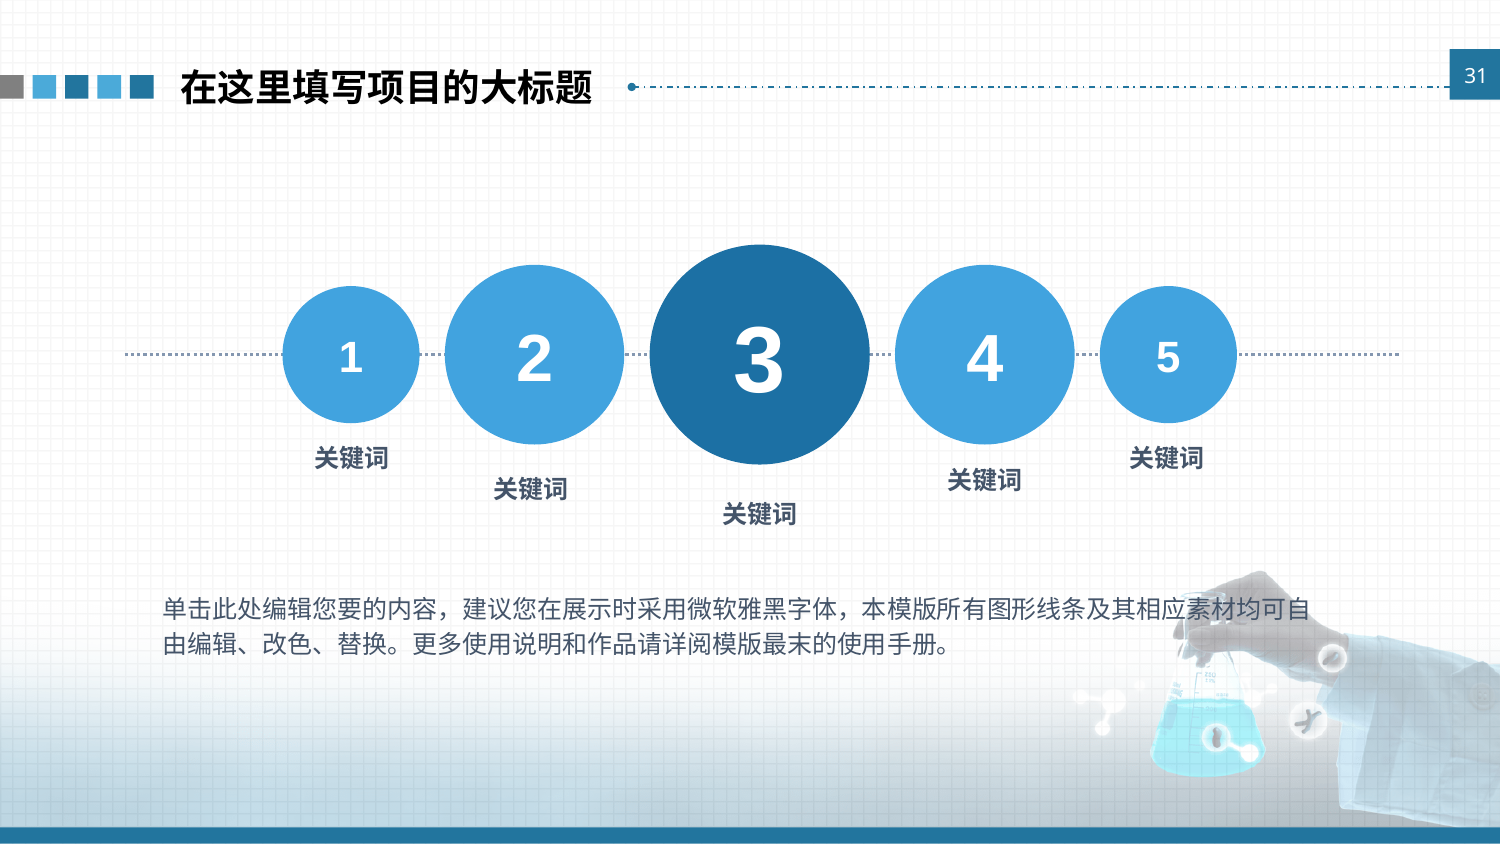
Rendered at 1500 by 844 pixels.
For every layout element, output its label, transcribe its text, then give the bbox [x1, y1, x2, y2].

text_box 2 [445, 368, 624, 445]
text_box [1449, 95, 1500, 101]
text_box 关键词 [493, 473, 600, 504]
picture [0, 0, 1500, 827]
text_box 单击此处编辑您要的内容，建议您在展示时采用微软雅黑字体，本模版所有图形线条及其相应素材均可自由编辑、改色、替换。更多使用说明和作品请详阅模版最末的使用手册。 [162, 587, 1336, 660]
text_box [129, 74, 154, 100]
text_box [96, 74, 122, 100]
text_box 31 [1449, 54, 1500, 95]
text_box [64, 74, 89, 100]
text_box 关键词 [722, 498, 828, 529]
text_box 3 [649, 244, 870, 354]
text_box 在这里填写项目的大标题 [165, 56, 615, 117]
text_box 4 [896, 368, 1074, 445]
text_box 1 [282, 286, 420, 354]
text_box 关键词 [1129, 442, 1235, 473]
text_box 5 [1101, 368, 1236, 424]
text_box 1 [283, 368, 419, 424]
text_box [32, 74, 57, 100]
text_box 2 [444, 264, 625, 354]
text_box 关键词 [314, 442, 420, 473]
text_box 4 [895, 264, 1075, 354]
text_box 关键词 [947, 464, 1053, 495]
text_box [1449, 48, 1500, 54]
text_box 5 [1099, 286, 1237, 354]
text_box 3 [650, 368, 869, 465]
text_box [0, 74, 25, 100]
